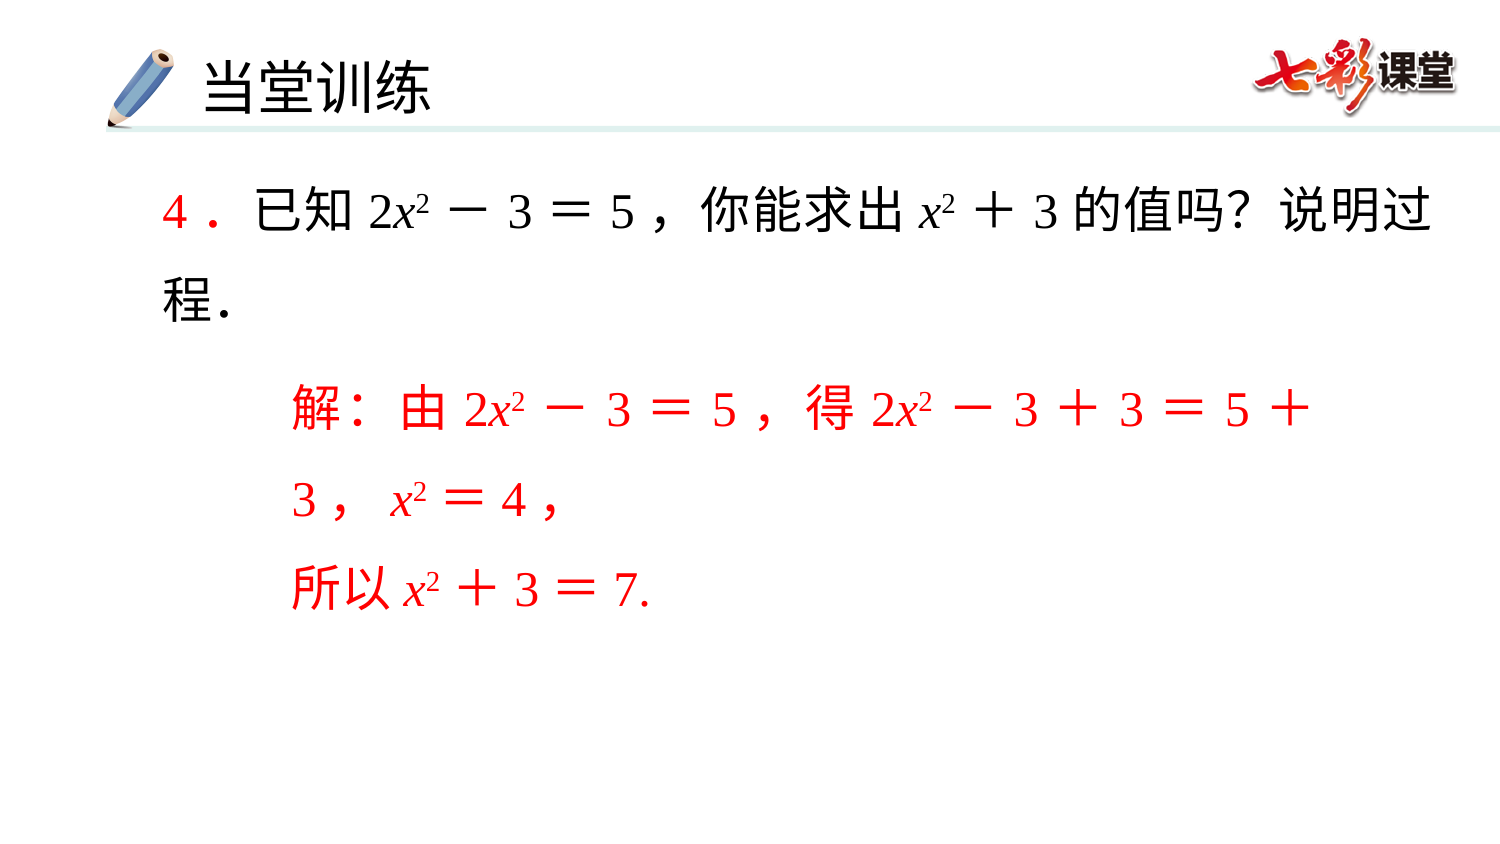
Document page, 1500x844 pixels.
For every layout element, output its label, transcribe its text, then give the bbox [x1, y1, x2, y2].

picture [100, 32, 181, 146]
picture [1249, 32, 1461, 118]
text_box 解：由2x2－3＝5，得2x2－3＋3＝5＋3，x2＝4， 所以x2＋3＝7. [276, 339, 1342, 534]
text_box 4．已知2x2－3＝5，你能求出x2＋3的值吗？说明过程． [147, 141, 1448, 336]
